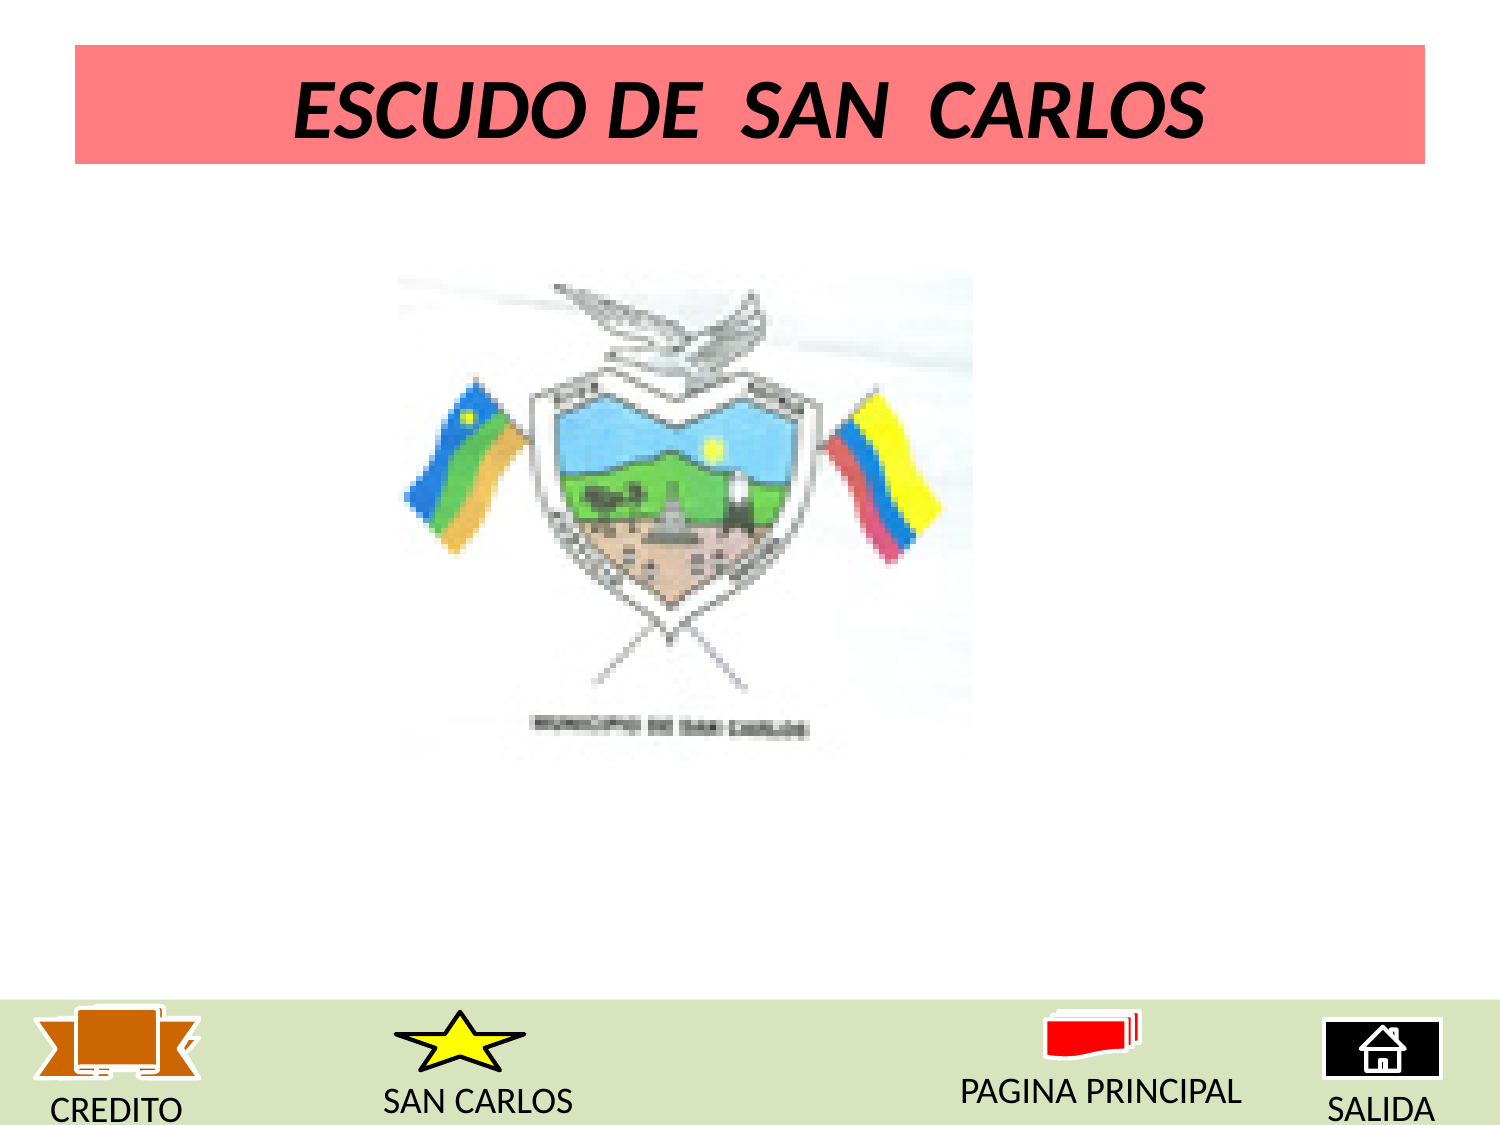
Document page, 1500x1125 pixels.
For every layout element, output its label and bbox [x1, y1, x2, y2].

picture [398, 269, 973, 762]
text_box [0, 997, 1500, 1125]
title [75, 45, 1425, 164]
